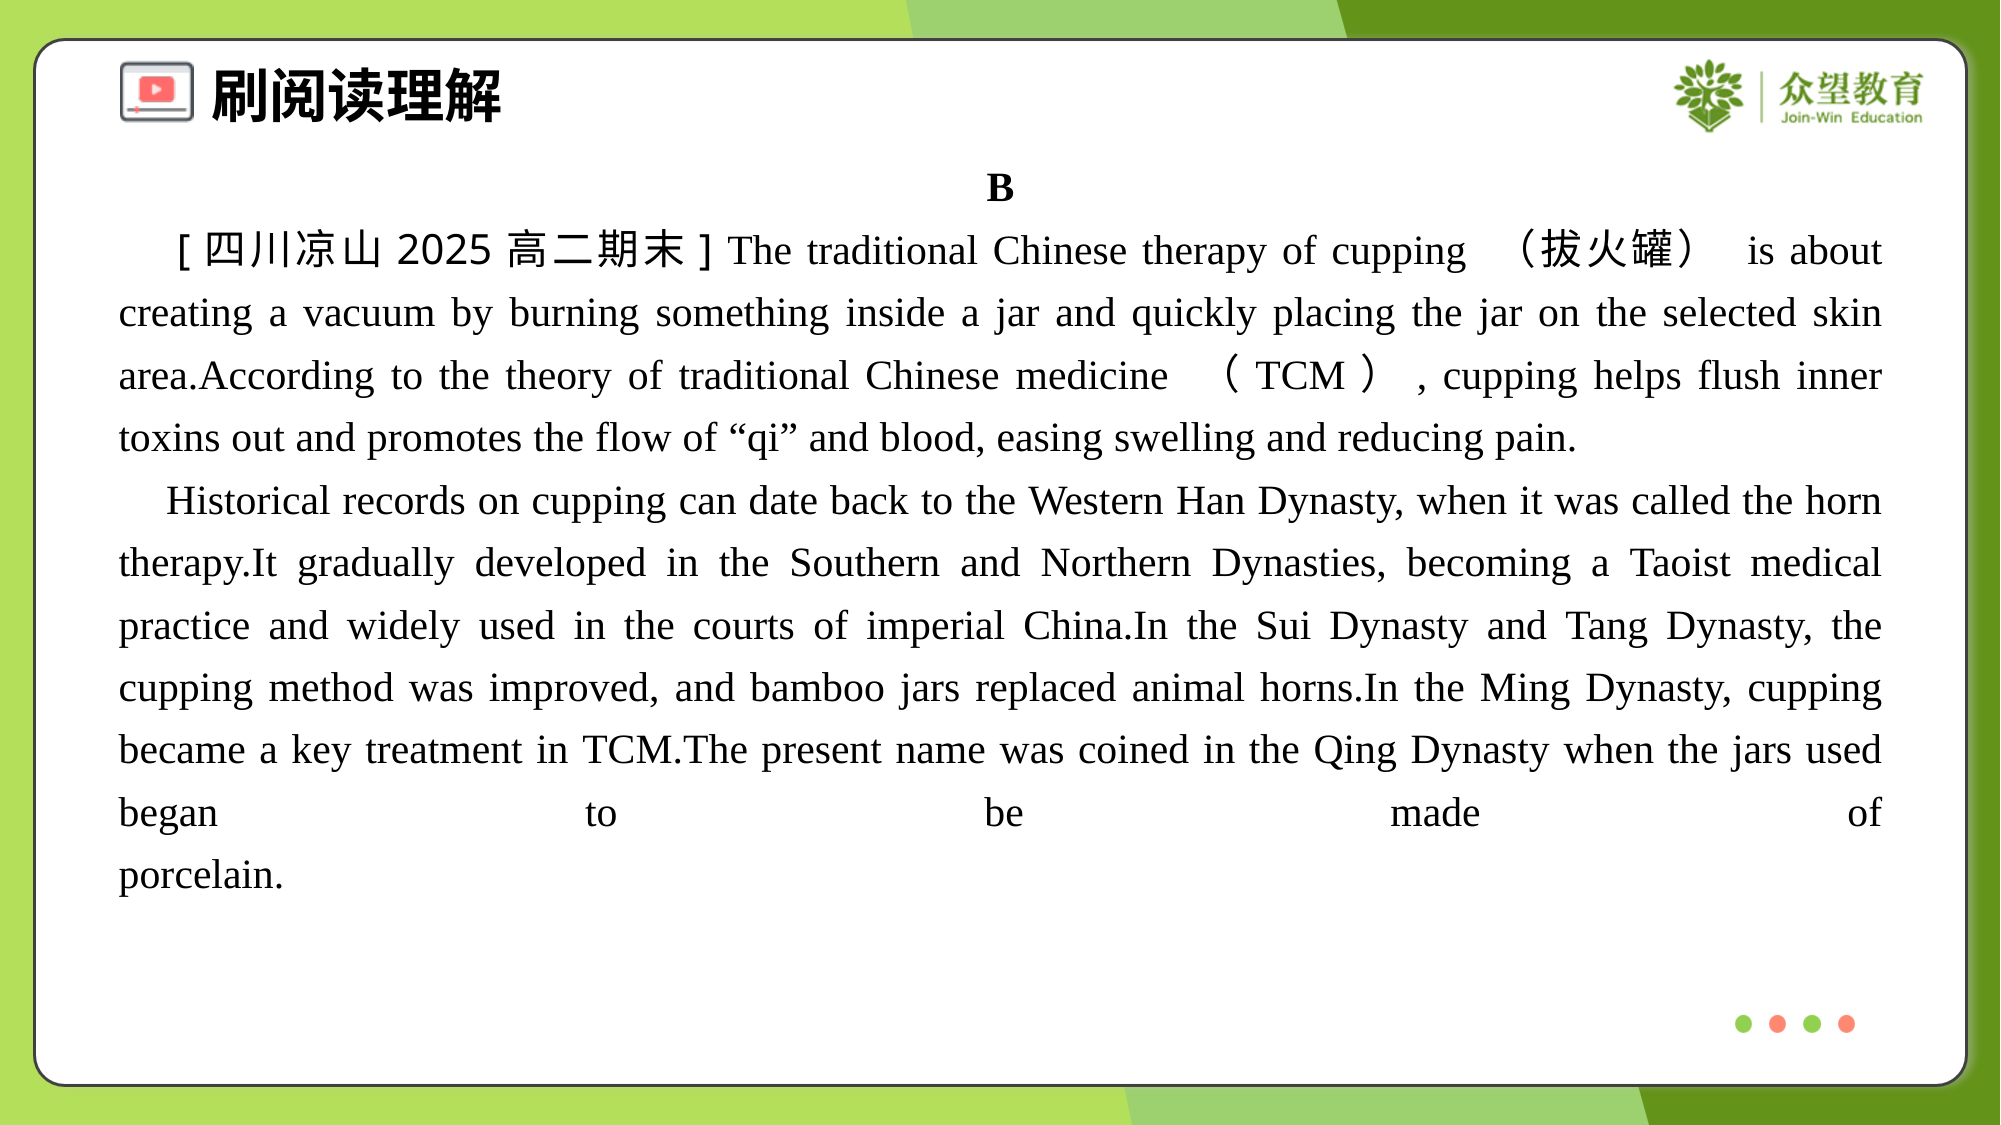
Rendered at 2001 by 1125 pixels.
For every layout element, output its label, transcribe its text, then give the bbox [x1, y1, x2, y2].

picture [0, 0, 2000, 1125]
text_box B [四川凉山2025高二期末] The traditional Chinese therapy of cupping （拔火罐） is about creating a vacuum by burning something inside a jar and quickly placing the jar on the selected skin area.According to the theory of traditional Chinese medicine （TCM）, cupping helps flush inner toxins out and promotes the flow of “qi” and blood, easing swelling and reducing pain. Historical records on cupping can date back to the Western Han Dynasty, when it was called the horn therapy.It gradually developed in the Southern and Northern Dynasties, becoming a Taoist medical practice and widely used in the courts of imperial China.In the Sui Dynasty and Tang Dynasty, the cupping method was improved, and bamboo jars replaced animal horns.In the Ming Dynasty, cupping became a key treatment in TCM.The present name was coined in the Qing Dynasty when the jars used began to be made of porcelain.#1.2 [118, 147, 1883, 829]
